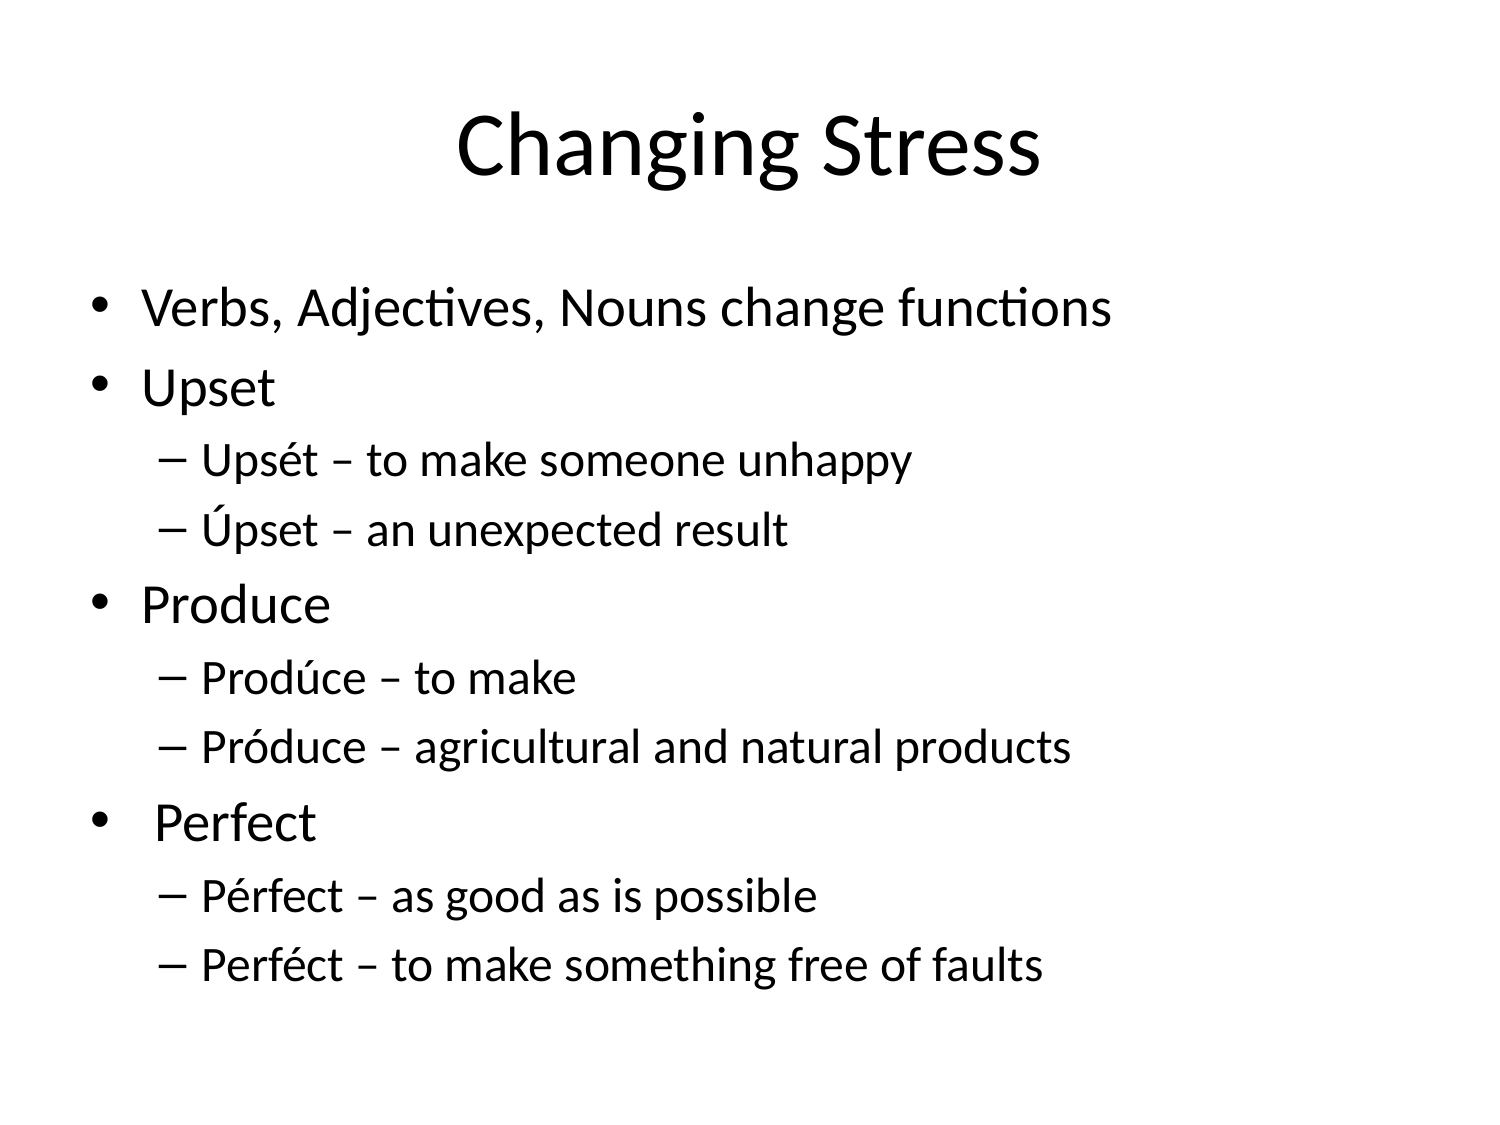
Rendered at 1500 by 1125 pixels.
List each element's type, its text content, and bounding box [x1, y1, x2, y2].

list Verbs, Adjectives, Nouns change functions Upset Upsét – to make someone unhappy Úpset – an unexpected result Produce Prodúce – to make Próduce – agricultural and natural products Perfect Pérfect – as good as is possible Perféct – to make something free of faults [75, 262, 1425, 1005]
title Changing Stress [75, 45, 1425, 233]
